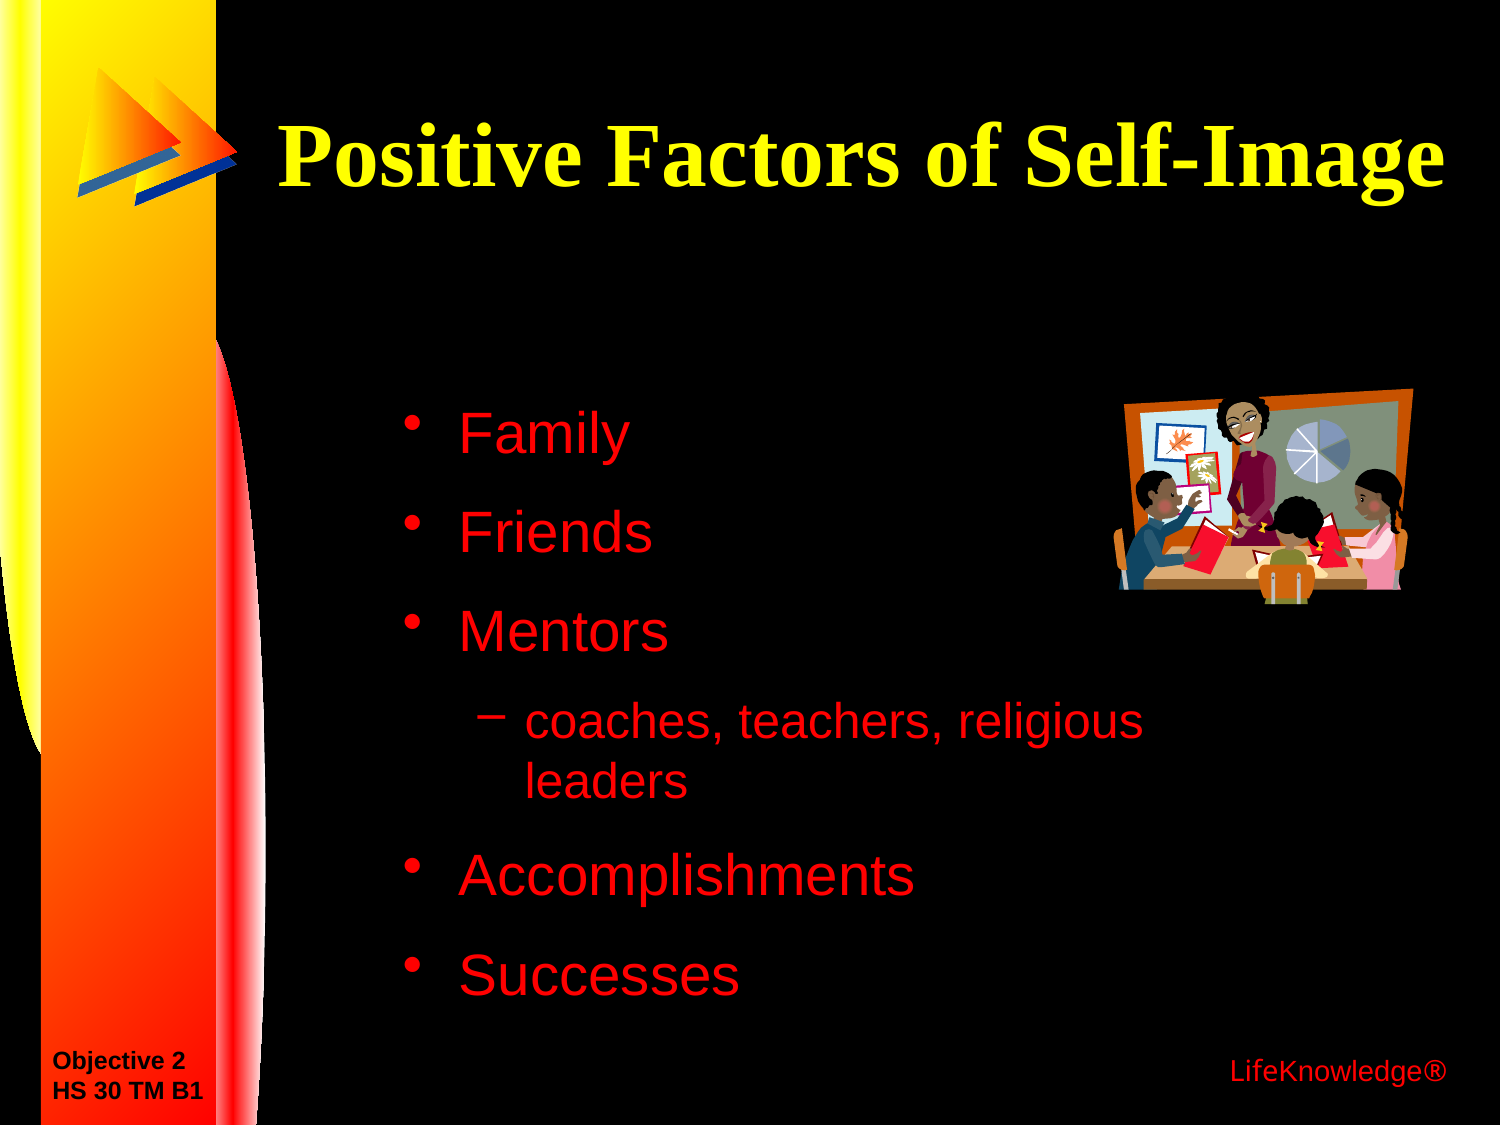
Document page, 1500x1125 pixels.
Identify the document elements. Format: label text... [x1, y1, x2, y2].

picture [1112, 387, 1415, 606]
footer LifeKnowledge® [0, 1049, 1463, 1125]
title Positive Factors of Self-Image [262, 40, 1500, 213]
text_box Objective 2 HS 30 TM B1 [37, 1037, 227, 1113]
list Family Friends Mentors coaches, teachers, religious leaders Accomplishments Successes [387, 387, 1263, 1051]
